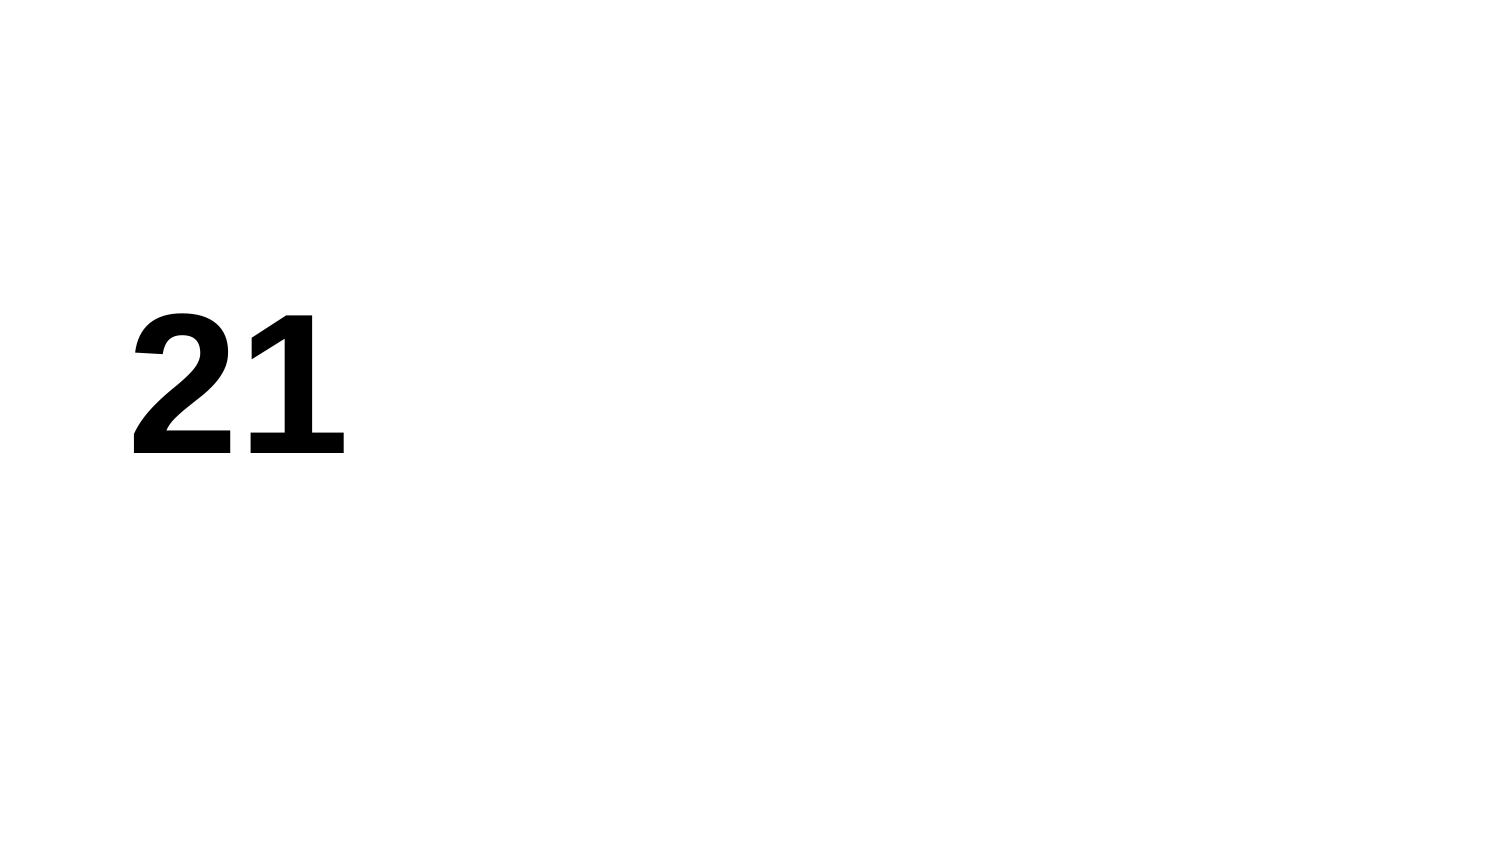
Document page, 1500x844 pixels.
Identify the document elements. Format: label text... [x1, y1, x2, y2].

text_box 21 [112, 235, 1388, 509]
